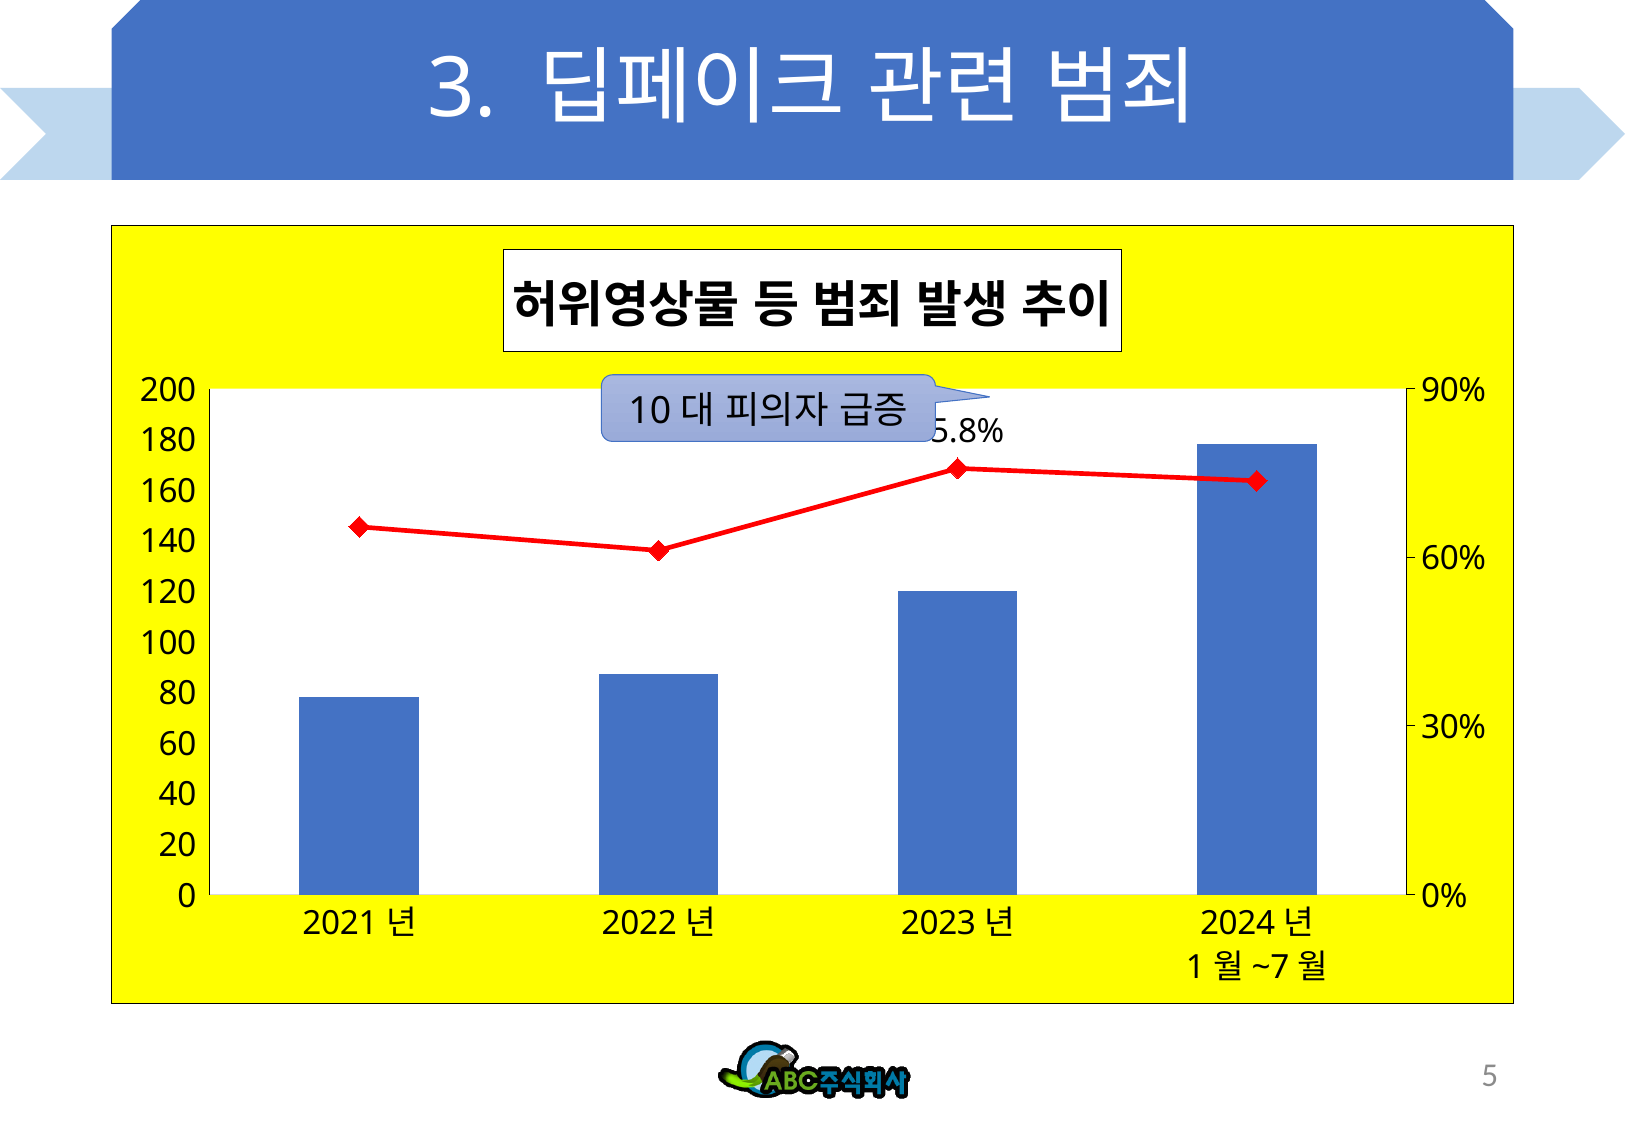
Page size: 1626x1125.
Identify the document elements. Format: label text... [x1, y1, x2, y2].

title 3. 딥페이크 관련 범죄 [0, 0, 1625, 180]
slide_number 5 [1147, 1042, 1514, 1103]
picture [709, 1034, 916, 1103]
chart [111, 225, 1514, 1004]
